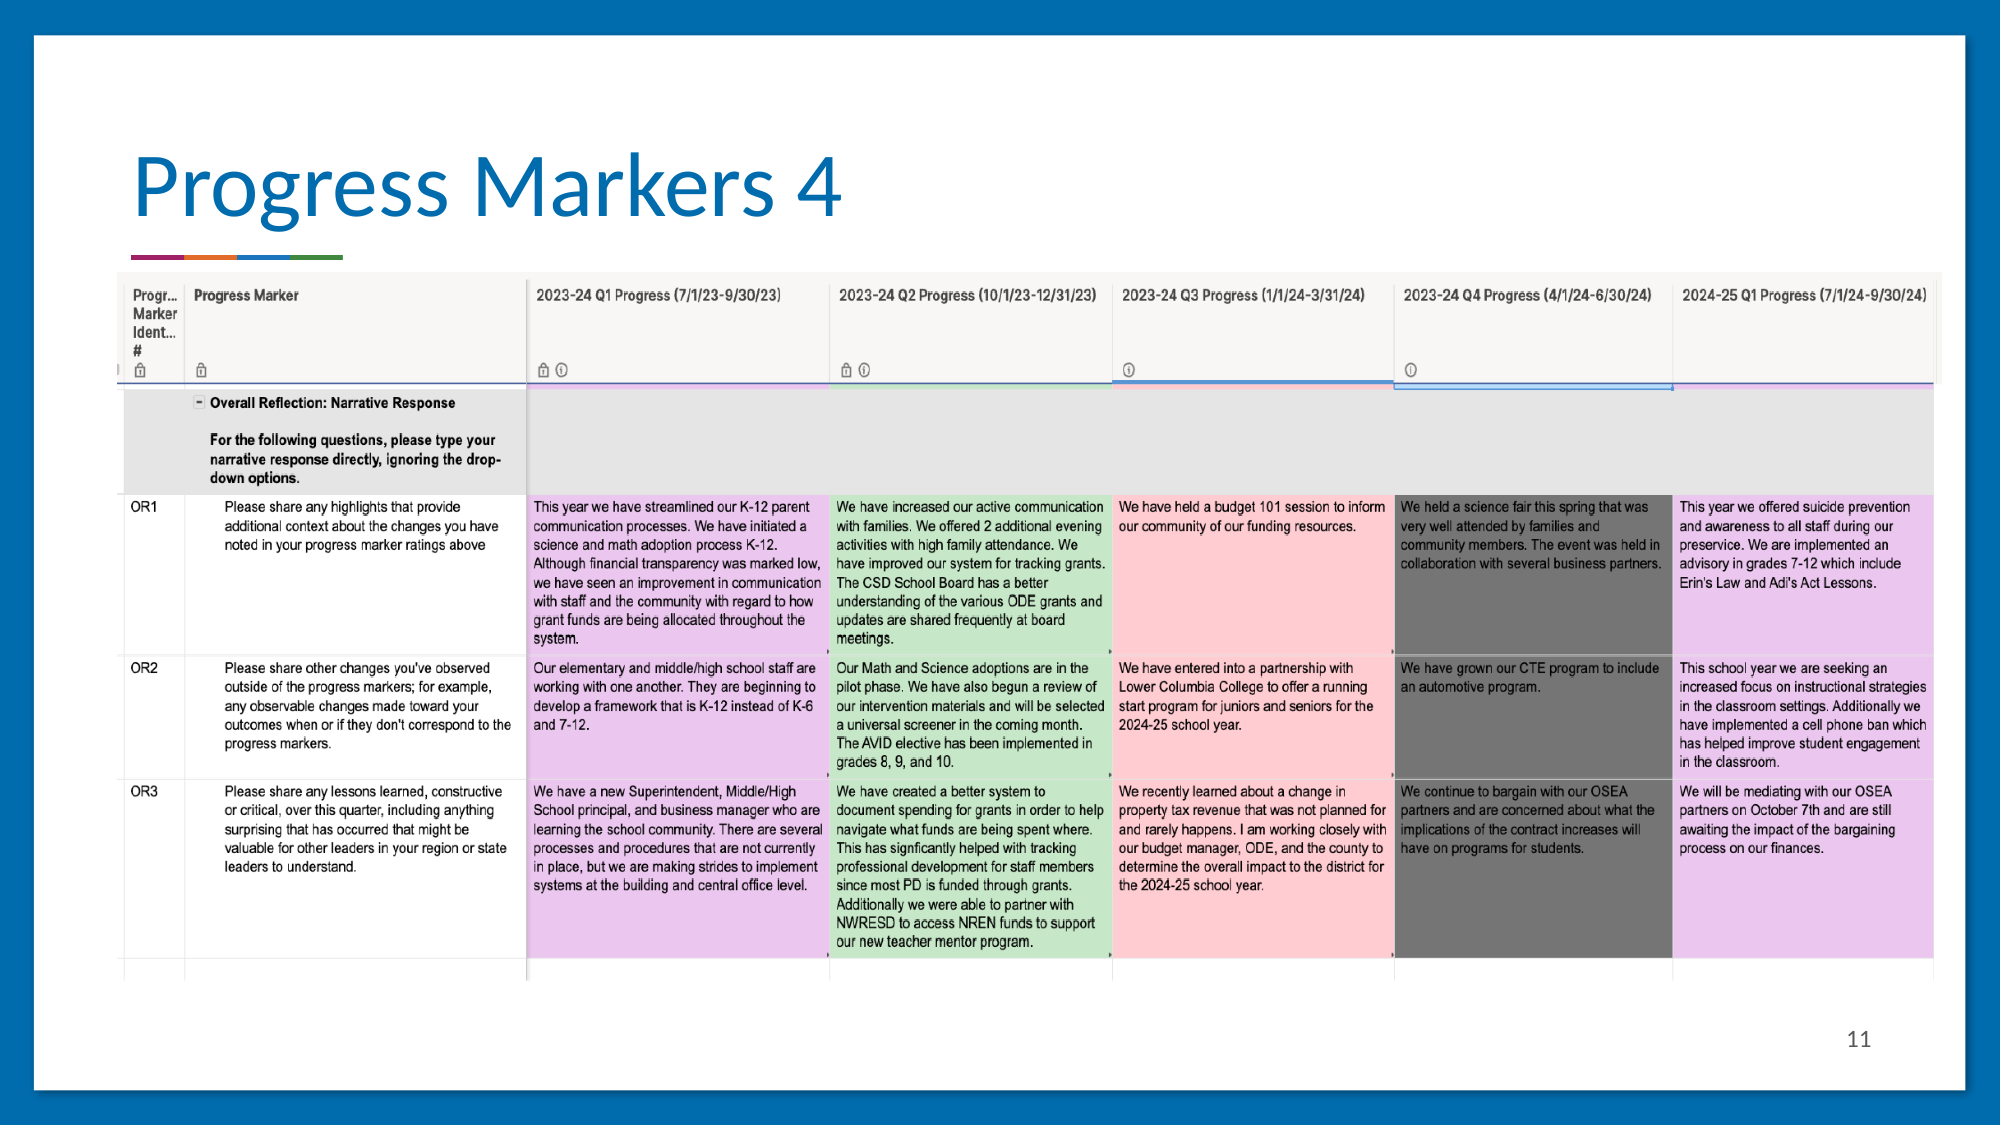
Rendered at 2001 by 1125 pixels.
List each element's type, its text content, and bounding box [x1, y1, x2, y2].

slide_number ‹#› [1412, 1007, 1887, 1068]
title Progress Markers 4 [117, 75, 1887, 244]
picture [117, 272, 1942, 981]
picture [131, 255, 343, 260]
